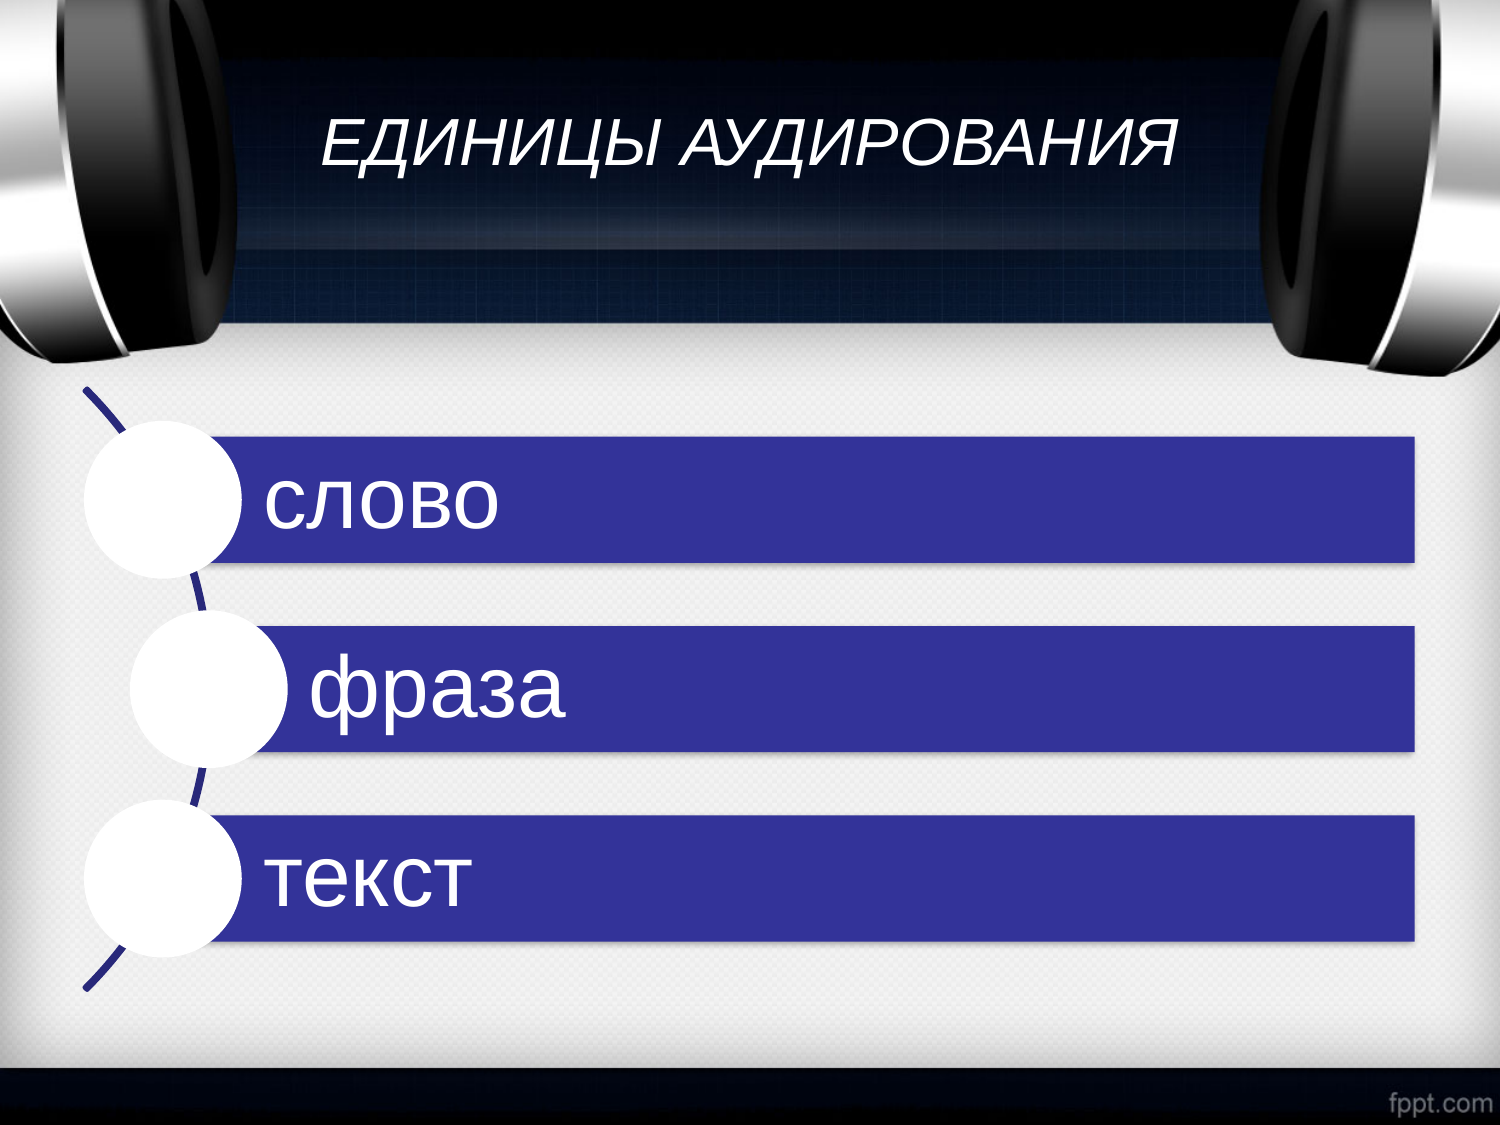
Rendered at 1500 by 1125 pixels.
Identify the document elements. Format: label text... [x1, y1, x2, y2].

picture [0, 0, 1500, 1125]
title ЕДИНИЦЫ АУДИРОВАНИЯ [75, 45, 1425, 233]
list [74, 373, 1424, 1006]
